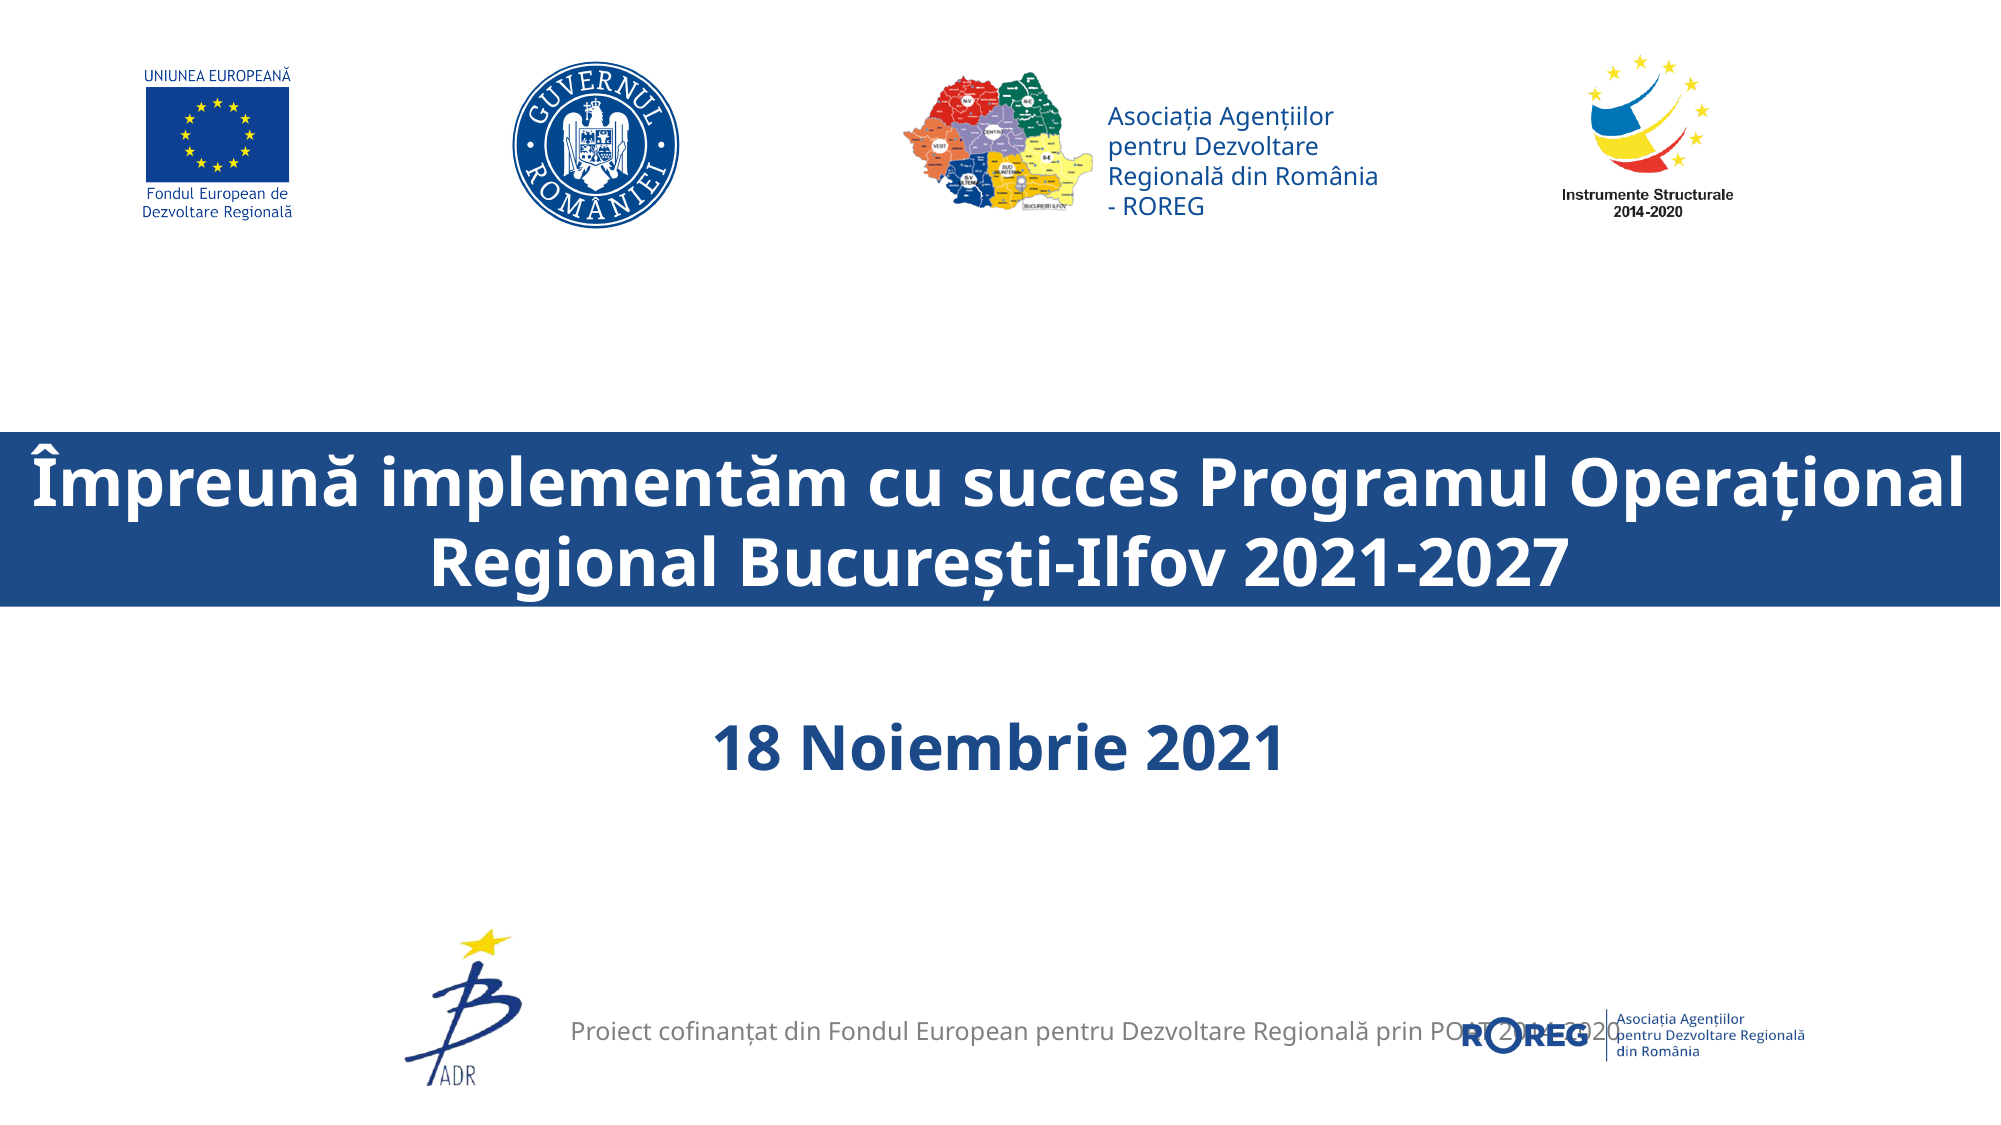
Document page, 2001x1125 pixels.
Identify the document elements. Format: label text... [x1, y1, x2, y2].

text_box Proiect cofinanțat din Fondul European pentru Dezvoltare Regională prin POAT 2014-2020 [556, 1007, 1651, 1093]
picture [1529, 26, 1752, 250]
picture [1381, 998, 1863, 1075]
text_box 18 Noiembrie 2021 [654, 700, 1346, 791]
text_box Împreună implementăm cu succes Programul Operațional Regional București-Ilfov 2021-2027 [0, 432, 2000, 607]
picture [902, 70, 1094, 211]
picture [389, 927, 556, 1094]
picture [510, 59, 681, 230]
picture [78, 5, 356, 283]
text_box Asociația Agențiilor pentru Dezvoltare Regională din România - ROREG [1093, 93, 1395, 228]
